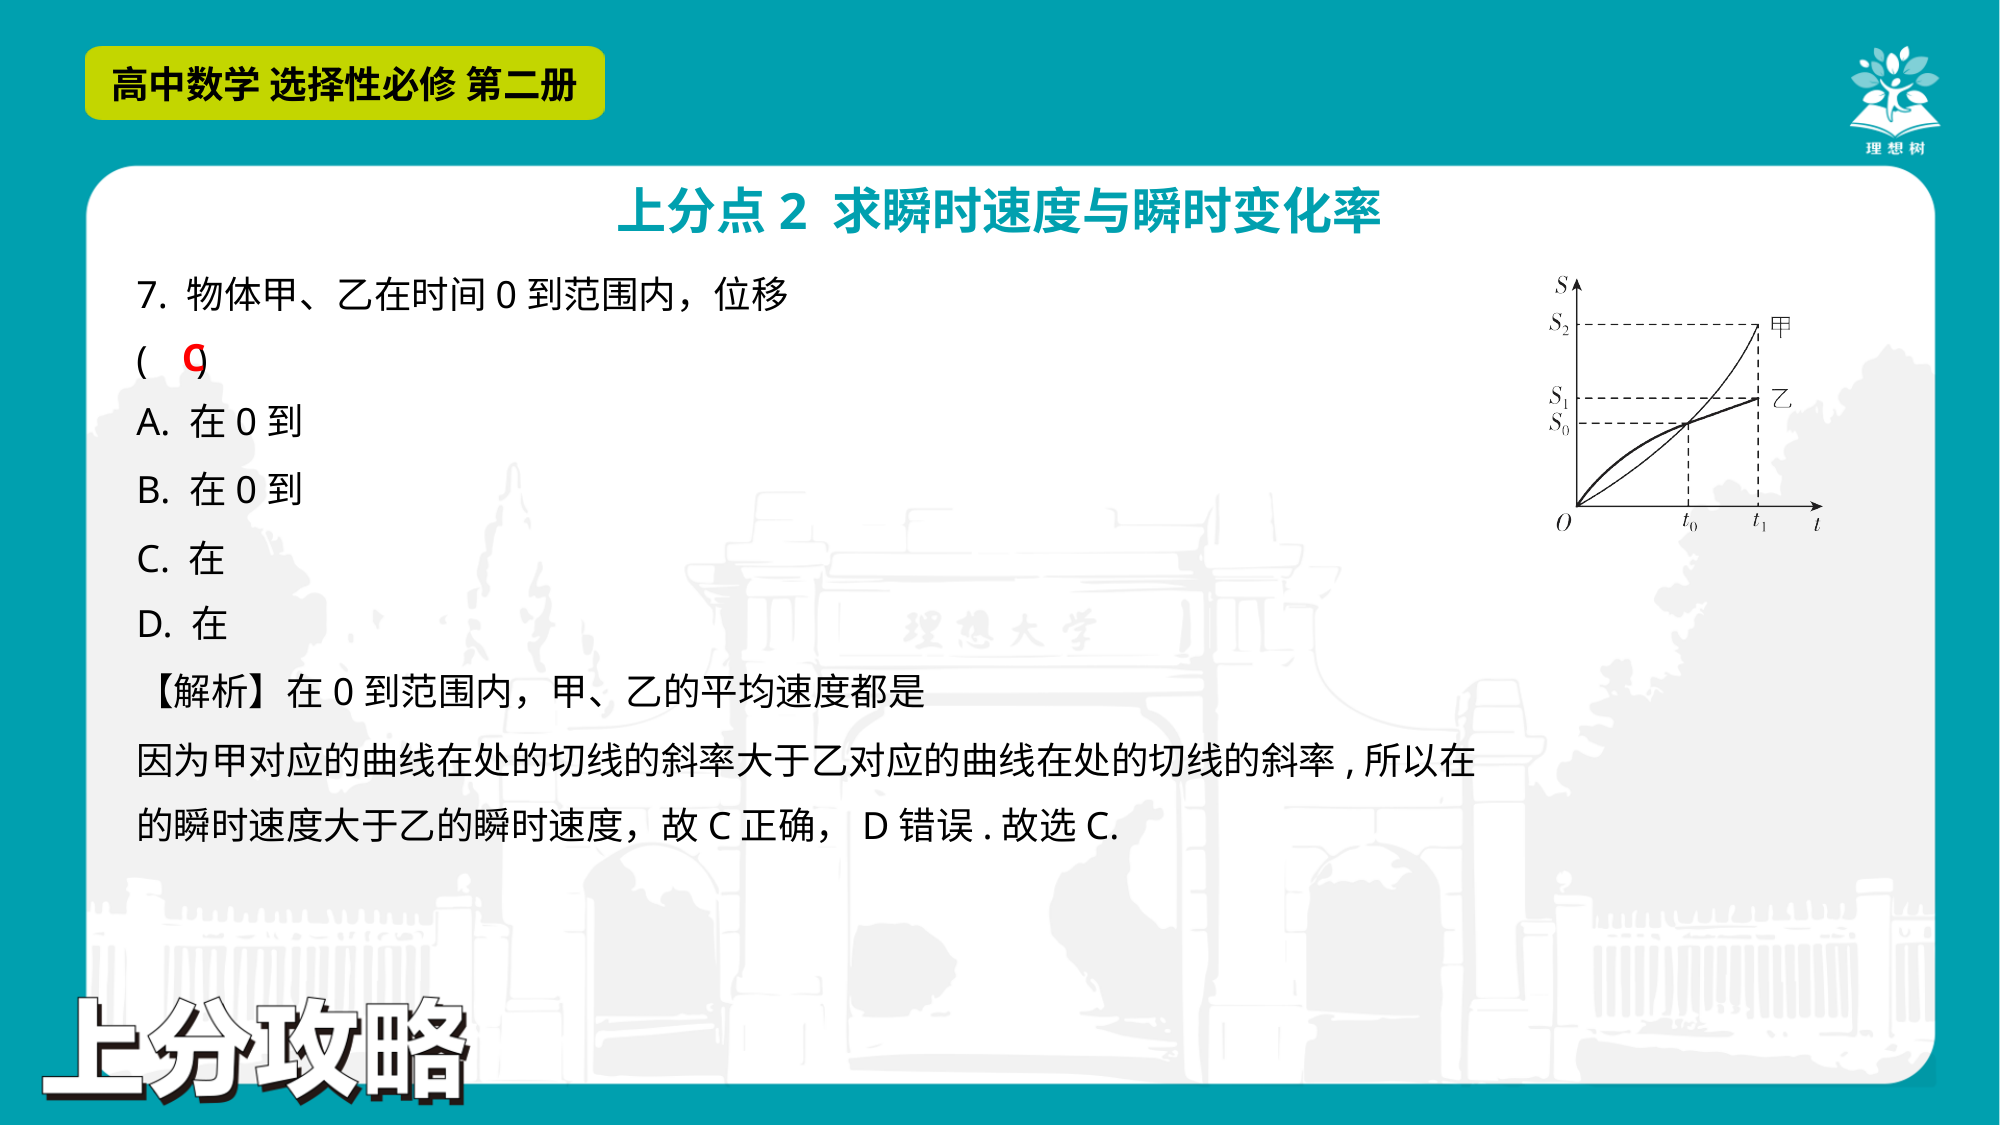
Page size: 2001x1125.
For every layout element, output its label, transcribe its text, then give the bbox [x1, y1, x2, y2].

picture [0, 0, 2000, 1125]
text_box C [166, 314, 221, 373]
